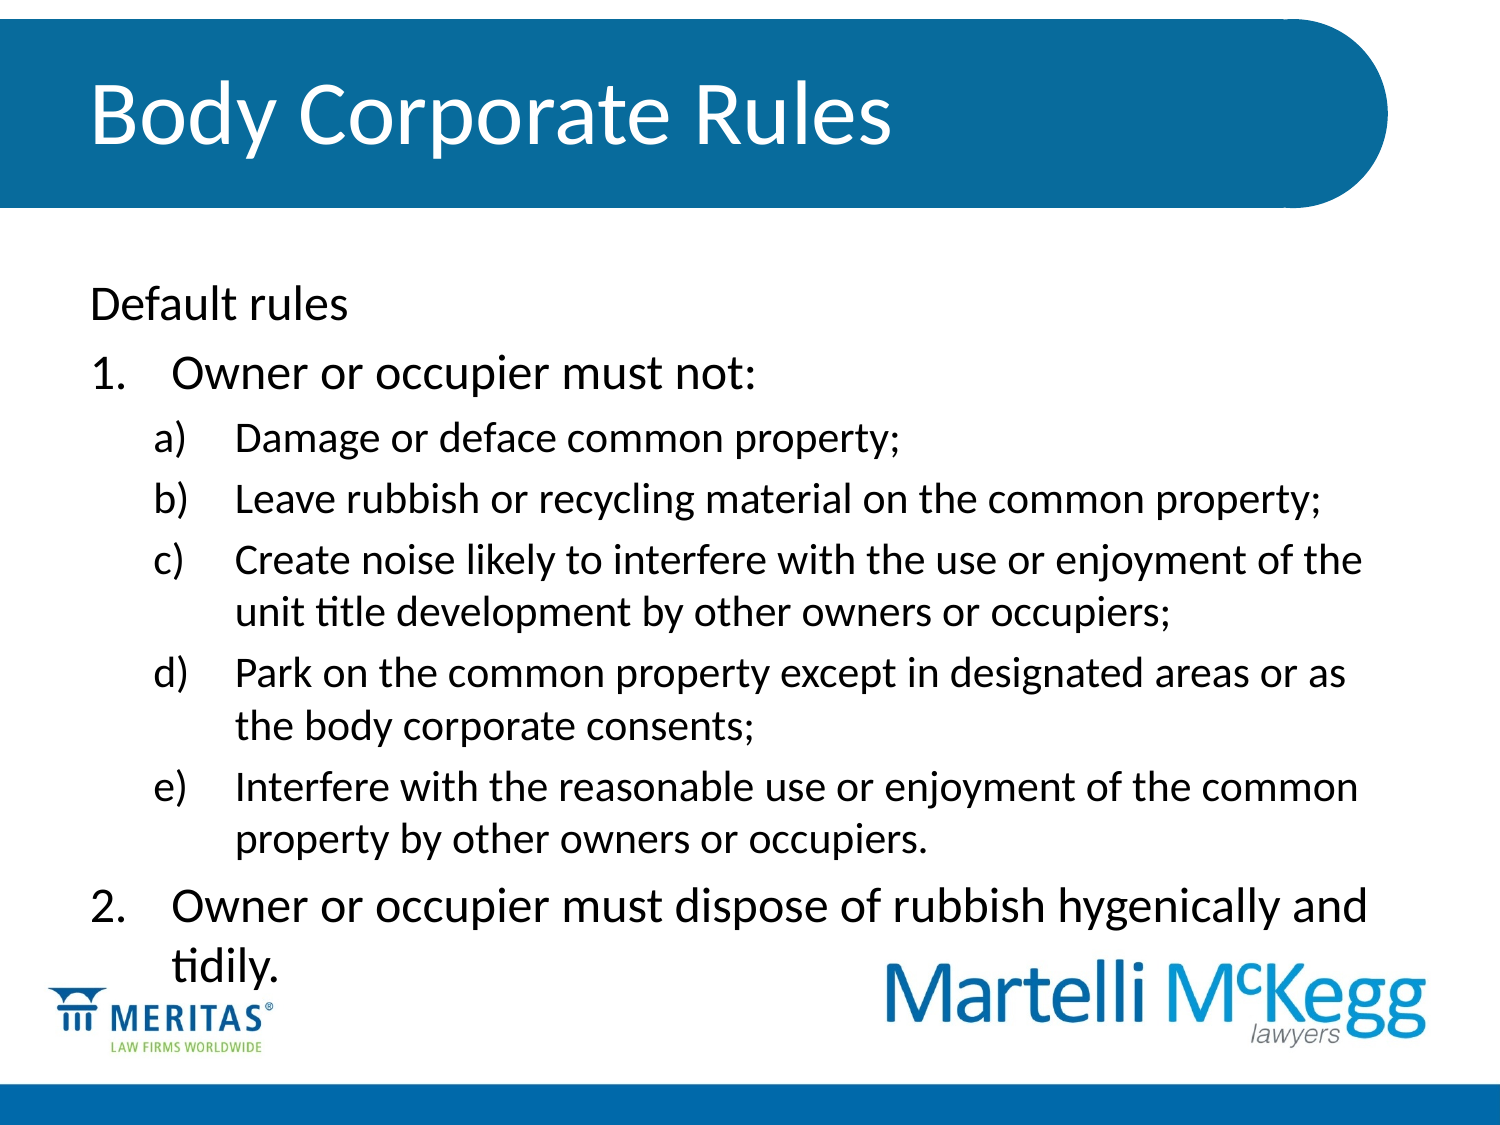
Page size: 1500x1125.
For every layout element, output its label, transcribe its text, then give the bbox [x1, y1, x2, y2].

picture [0, 0, 1500, 1125]
list Default rules Owner or occupier must not: Damage or deface common property; Leave rubbish or recycling material on the common property; Create noise likely to interfere with the use or enjoyment of the unit title development by other owners or occupiers; Park on the common property except in designated areas or as the body corporate consents; Interfere with the reasonable use or enjoyment of the common property by other owners or occupiers. Owner or occupier must dispose of rubbish hygenically and tidily. [75, 262, 1425, 1005]
title Body Corporate Rules [75, 45, 1425, 233]
